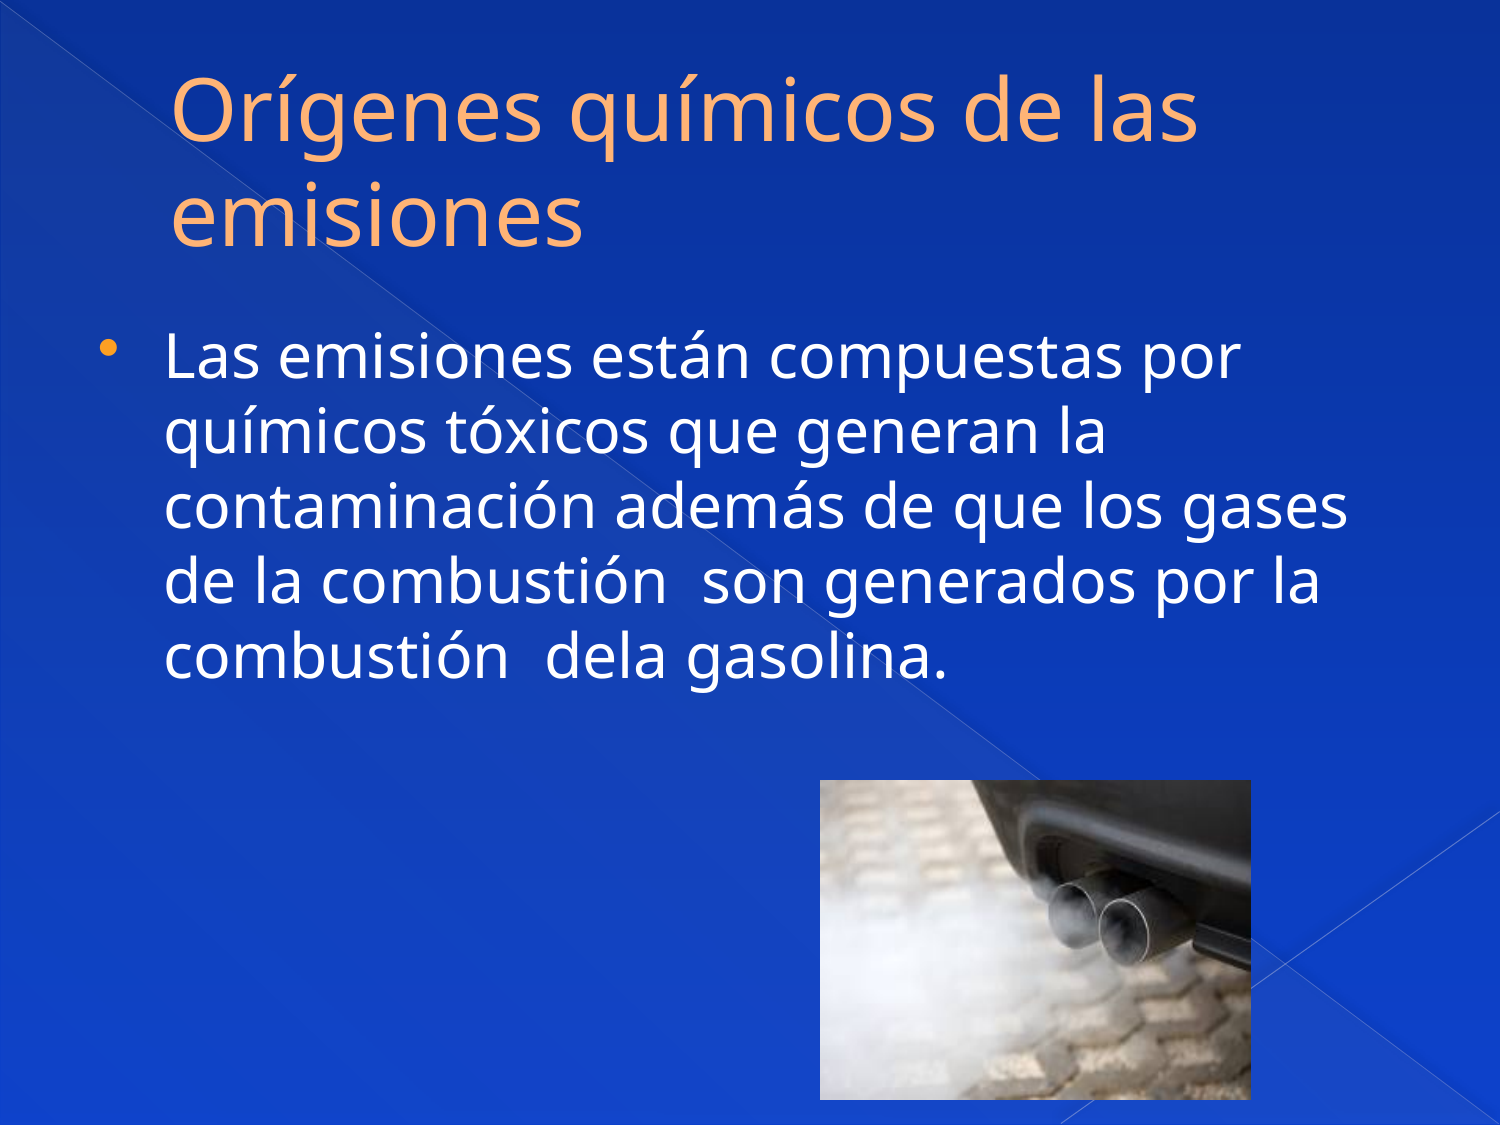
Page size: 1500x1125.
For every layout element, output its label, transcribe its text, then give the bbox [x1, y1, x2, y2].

list Las emisiones están compuestas por químicos tóxicos que generan la contaminación además de que los gases de la combustión son generados por la combustión dela gasolina. [75, 308, 1425, 1059]
title Orígenes químicos de las emisiones [75, 43, 1425, 274]
picture [820, 780, 1251, 1101]
